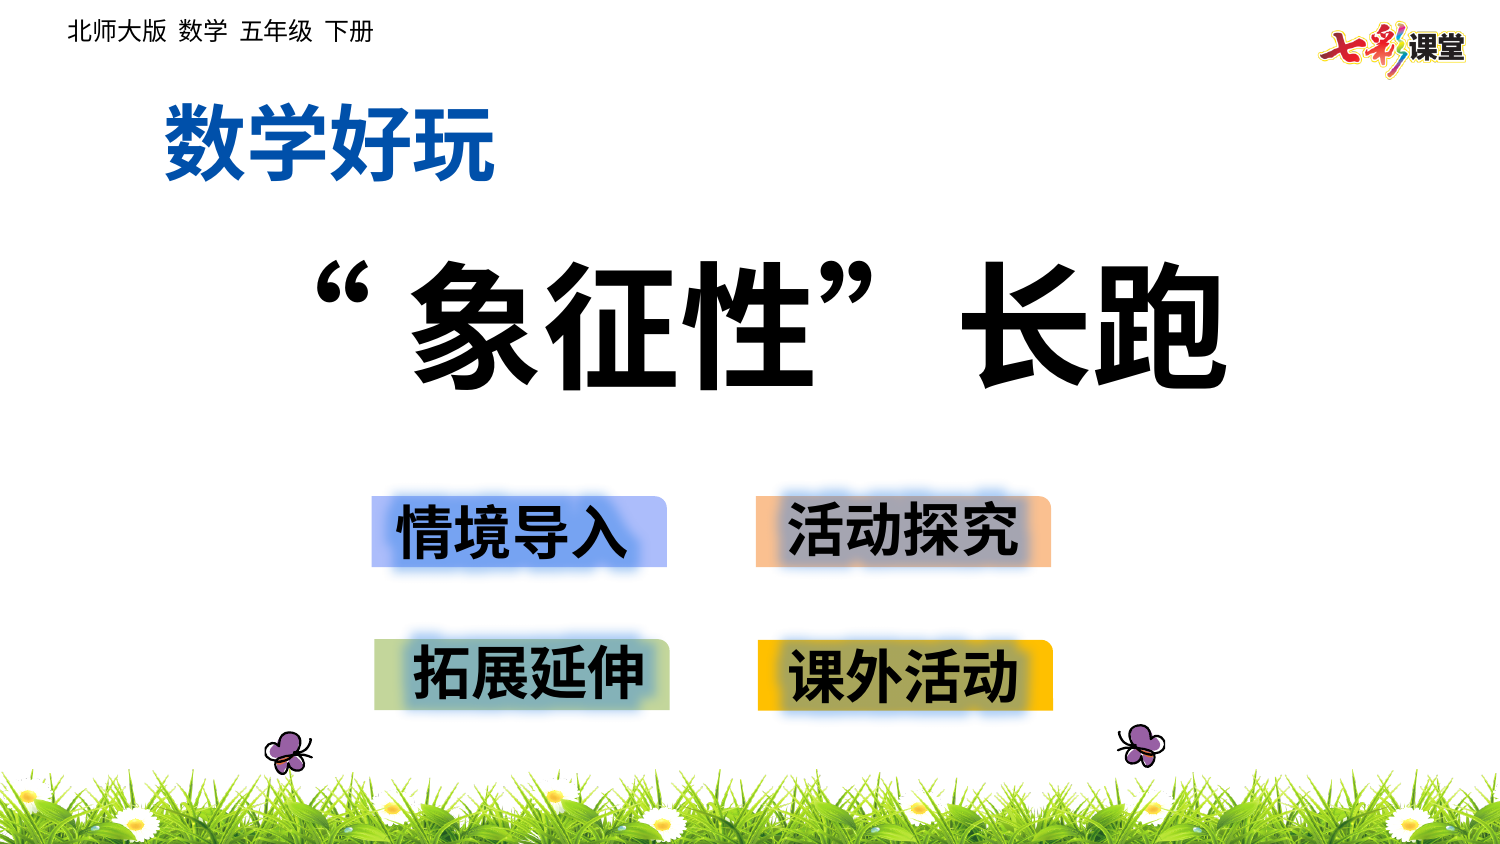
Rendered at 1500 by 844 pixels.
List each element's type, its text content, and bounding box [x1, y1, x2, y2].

text_box 情境导入 [376, 484, 649, 579]
text_box 课外活动 [767, 628, 1040, 723]
picture [1316, 20, 1468, 80]
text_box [0, 0, 573, 70]
text_box 数学好玩 [151, 85, 508, 197]
text_box 拓展延伸 [393, 623, 666, 718]
picture [0, 723, 1500, 844]
text_box “象征性”长跑 [223, 235, 1242, 412]
text_box 活动探究 [767, 481, 1040, 575]
